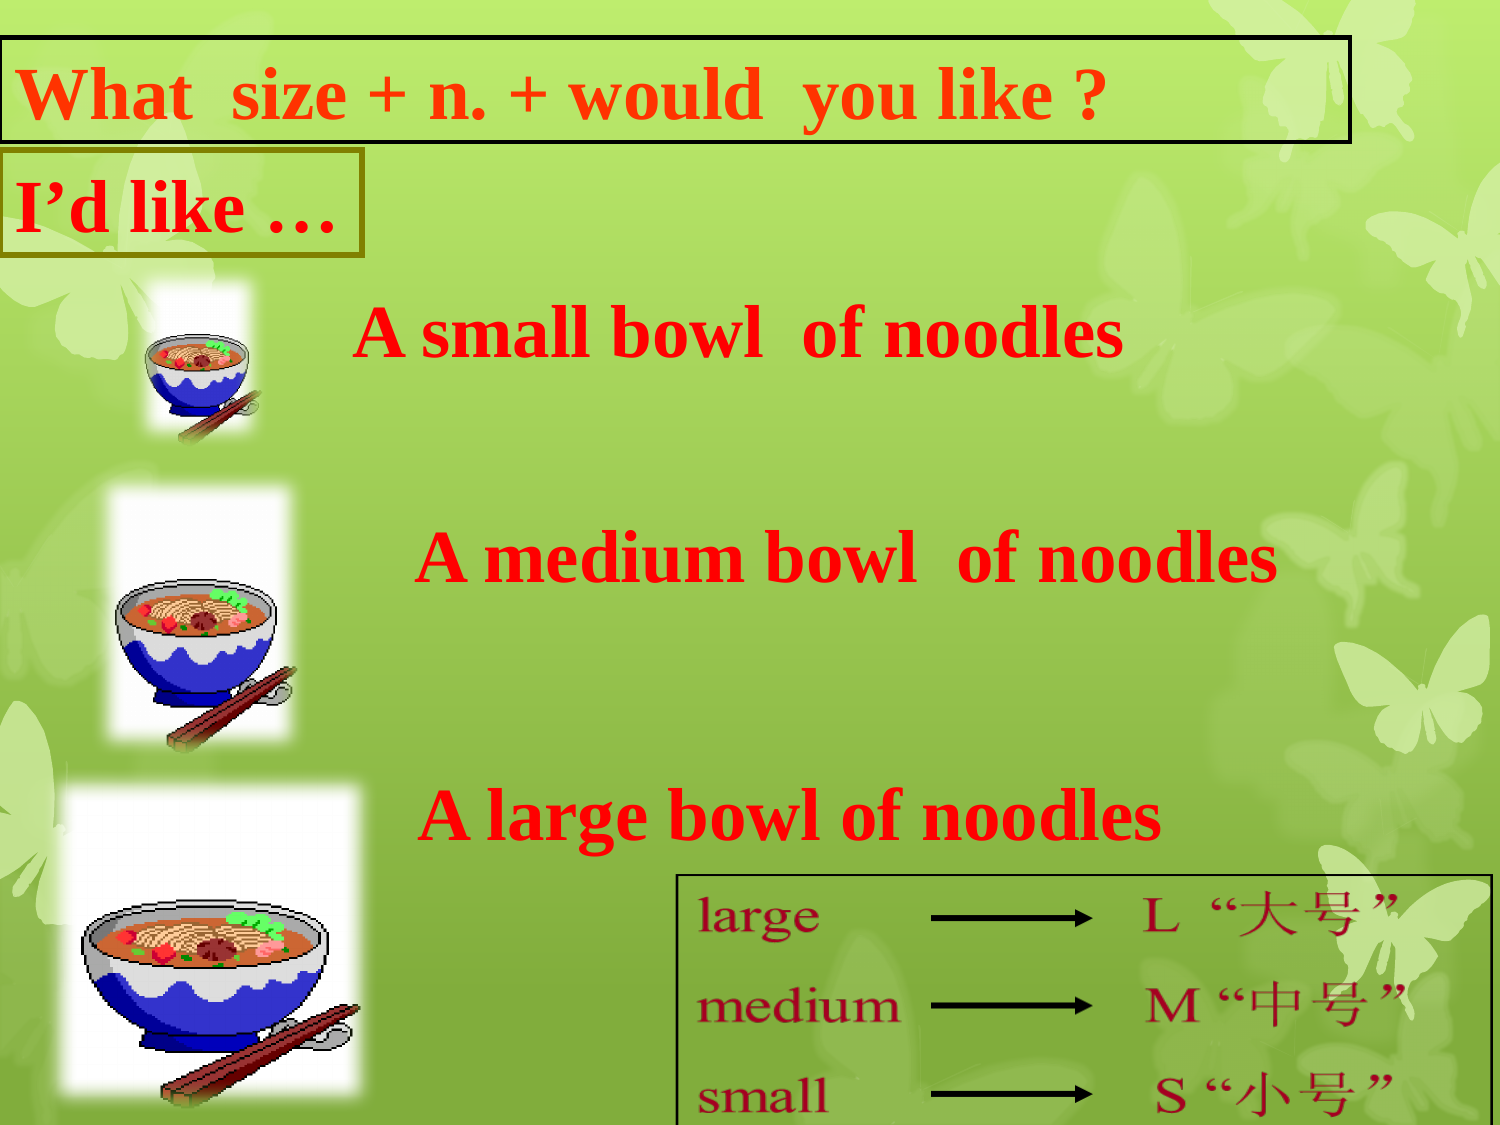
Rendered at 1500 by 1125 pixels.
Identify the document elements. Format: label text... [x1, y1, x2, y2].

text_box A small bowl of noodles [337, 274, 1250, 380]
text_box A large bowl of noodles [402, 758, 1274, 863]
picture [89, 467, 309, 759]
picture [127, 261, 270, 450]
picture [658, 863, 1493, 1125]
text_box A medium bowl of noodles [399, 499, 1425, 605]
text_box What size + n. + would you like ? [0, 37, 1350, 143]
picture [40, 765, 380, 1114]
text_box I’d like … [0, 149, 363, 255]
